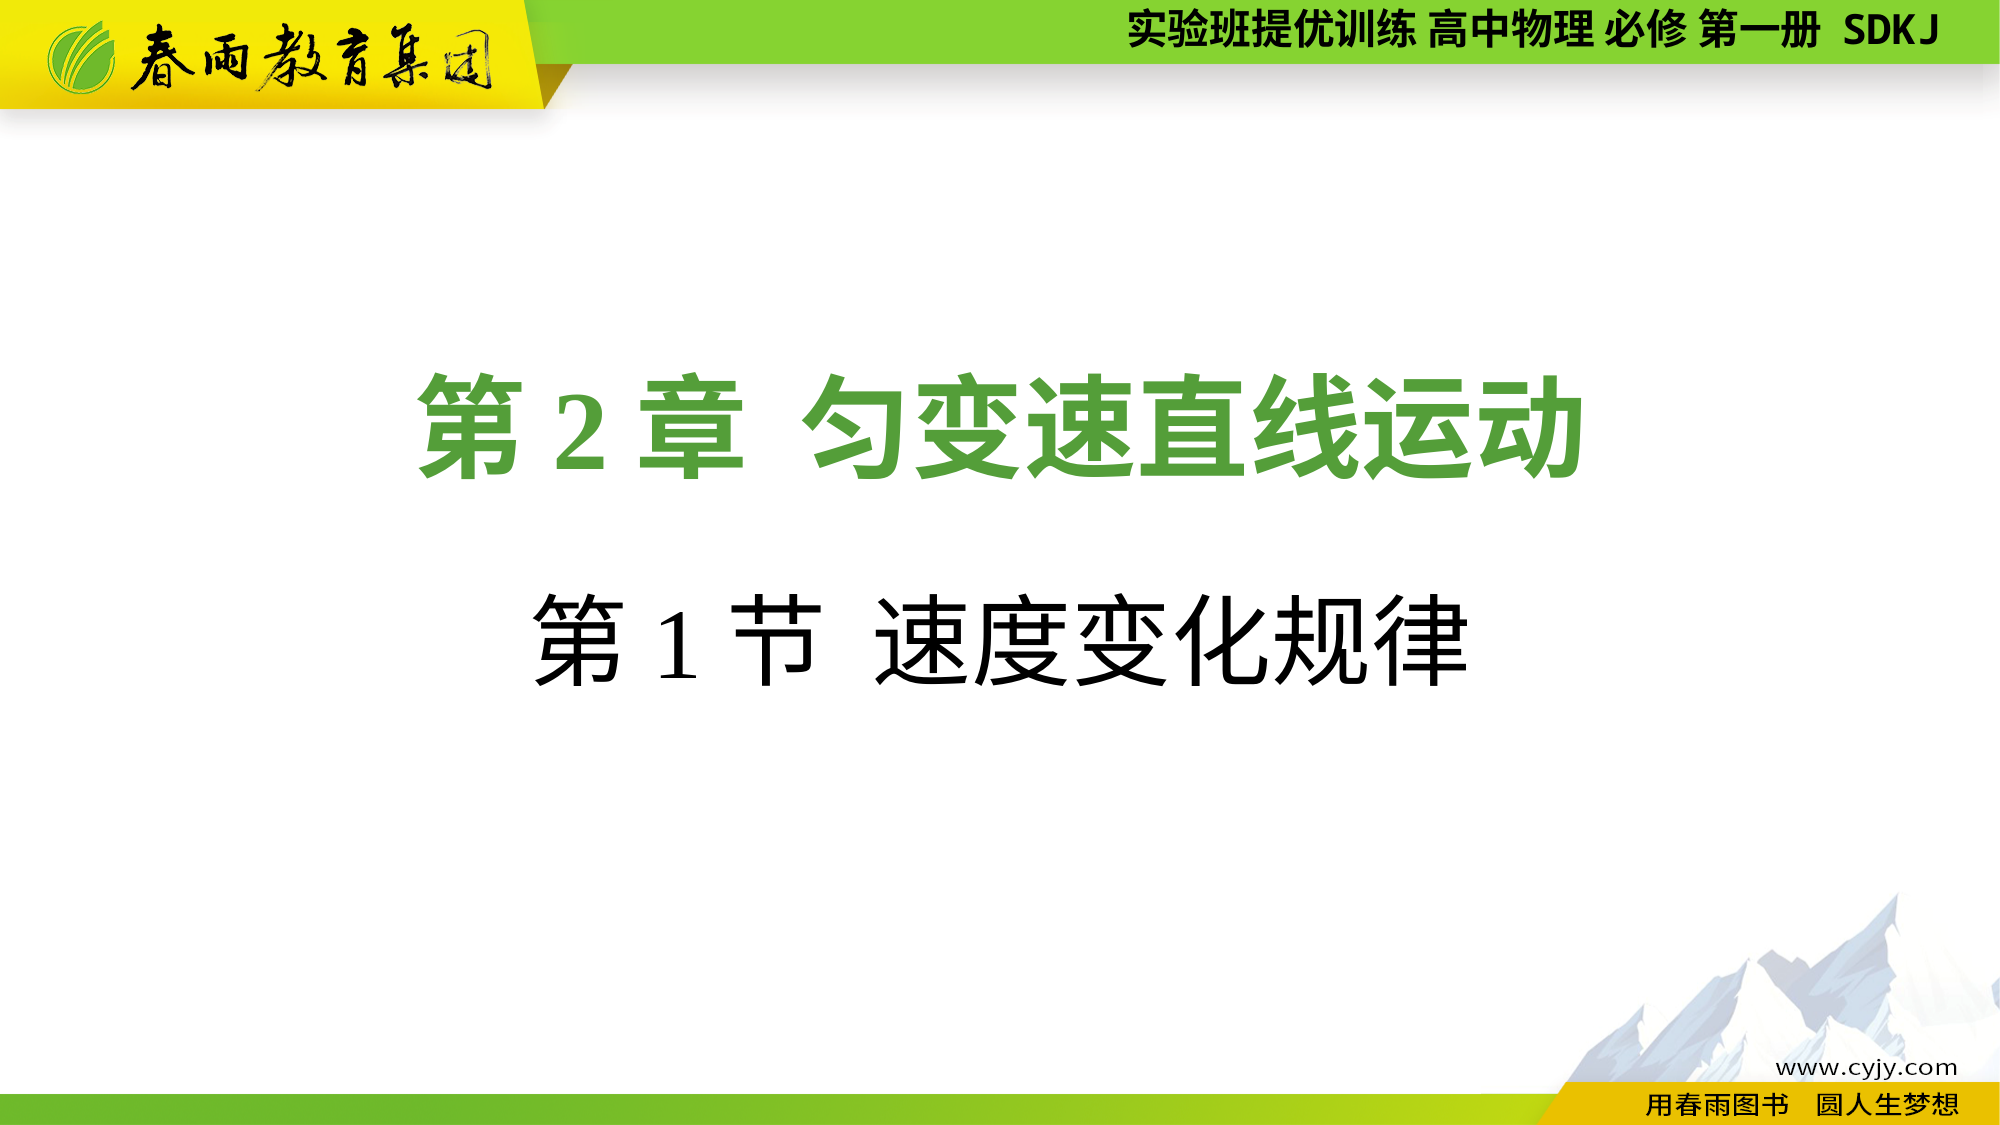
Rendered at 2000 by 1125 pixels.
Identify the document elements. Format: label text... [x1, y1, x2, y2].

picture [0, 0, 2000, 1125]
text_box 第1节 速度变化规律 [54, 511, 1946, 706]
text_box 第2章 匀变速直线运动 [54, 282, 1946, 500]
